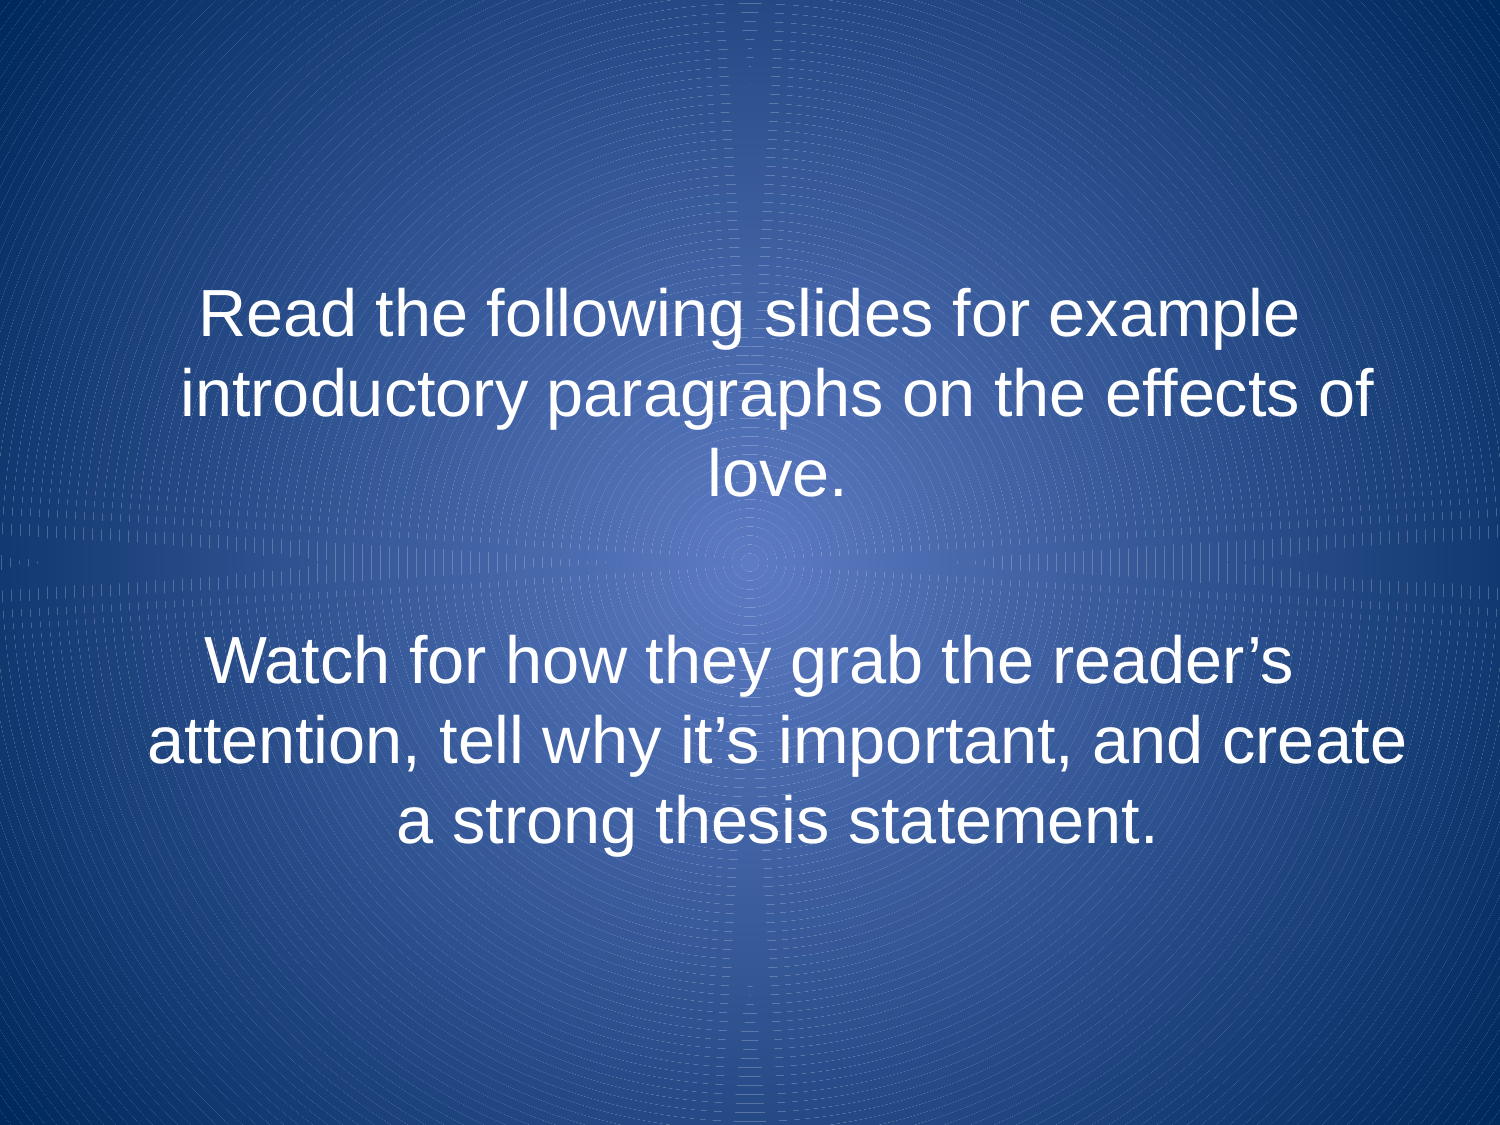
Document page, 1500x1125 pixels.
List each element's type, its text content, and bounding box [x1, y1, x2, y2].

list Read the following slides for example introductory paragraphs on the effects of love. Watch for how they grab the reader’s attention, tell why it’s important, and create a strong thesis statement. [75, 262, 1425, 1005]
